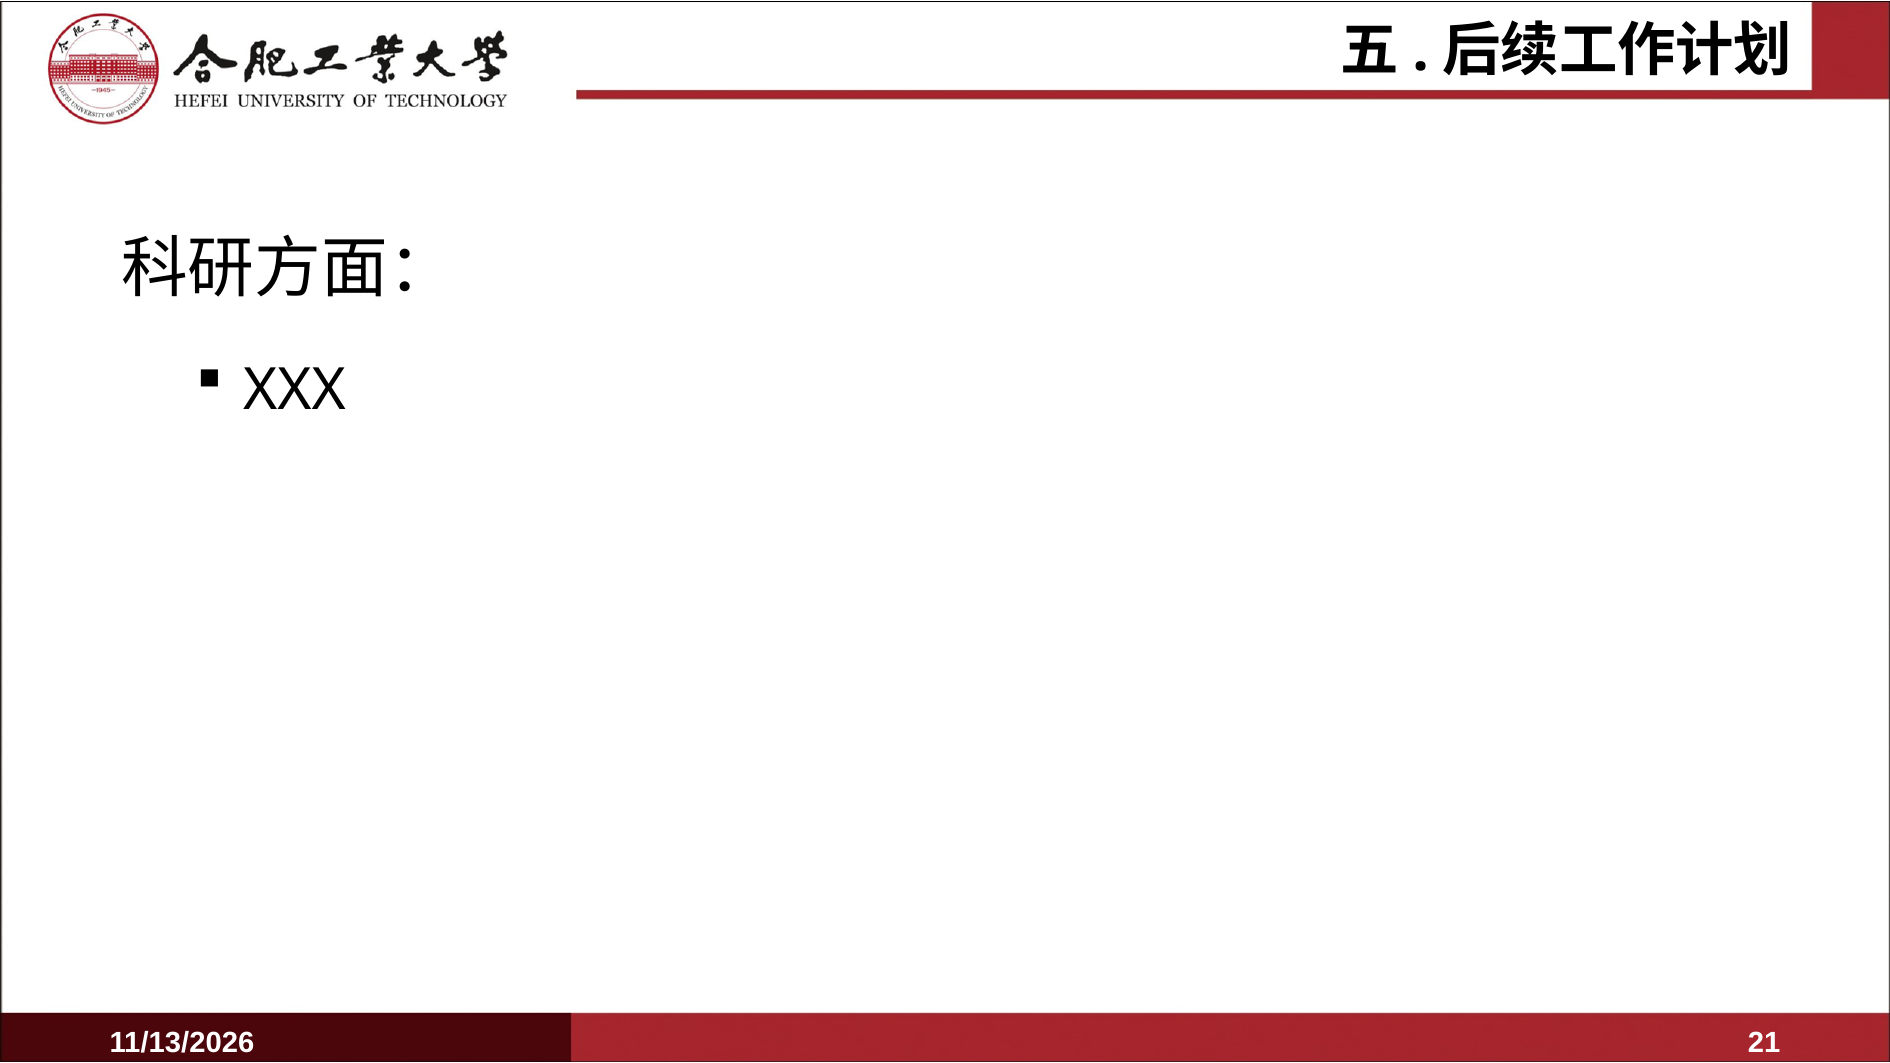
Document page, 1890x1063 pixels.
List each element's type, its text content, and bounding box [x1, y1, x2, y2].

slide_number 20 [1354, 1015, 1796, 1063]
list 科研方面： XXX [106, 177, 1808, 922]
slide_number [94, 1015, 536, 1063]
picture [0, 1, 1890, 1062]
title 五.后续工作计划 [587, 0, 1808, 95]
